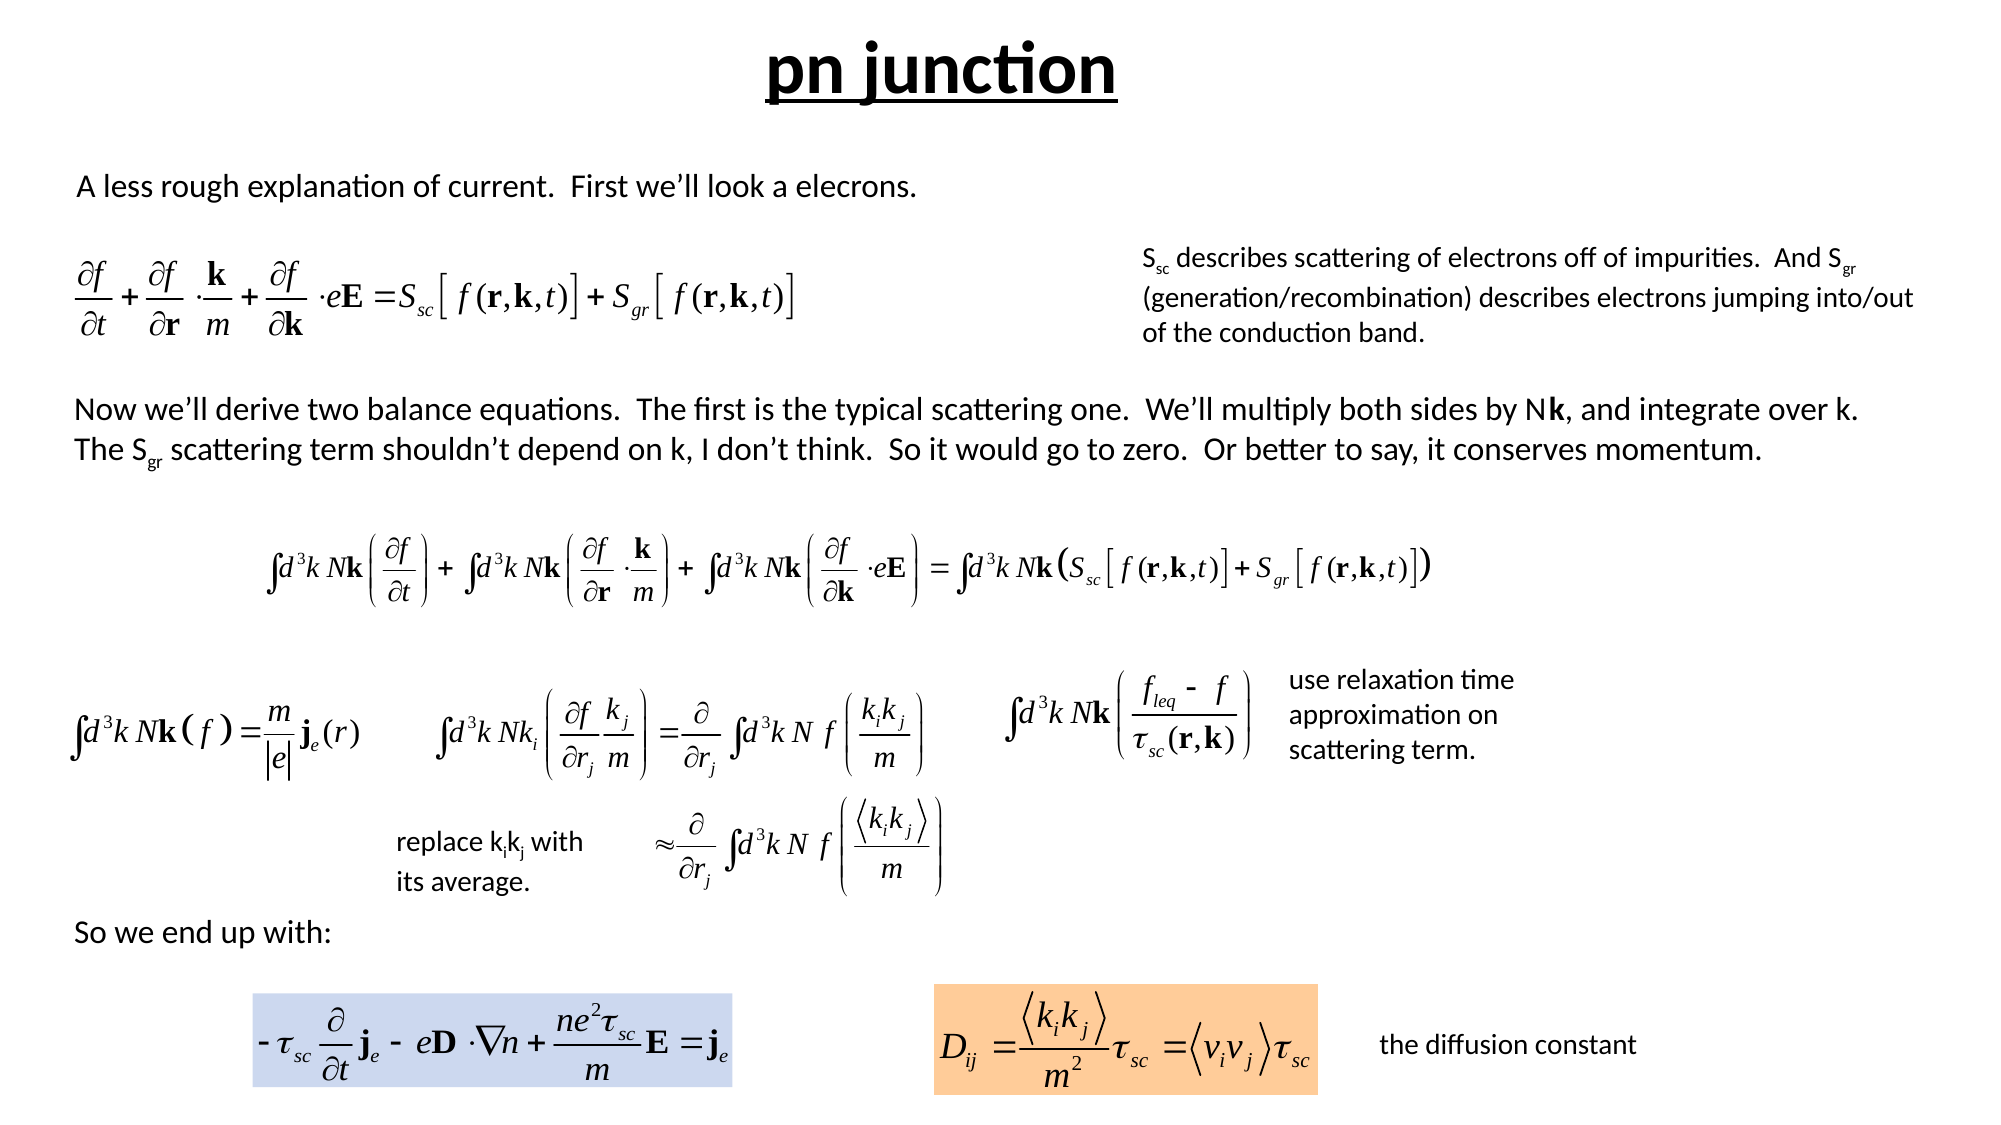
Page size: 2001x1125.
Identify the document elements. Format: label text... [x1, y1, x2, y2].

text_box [59, 690, 367, 787]
text_box replace kikj with its average. [381, 814, 618, 905]
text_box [252, 993, 733, 1088]
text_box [933, 984, 1318, 1095]
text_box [257, 528, 1434, 613]
text_box A less rough explanation of current. First we’ll look a elecrons. [61, 157, 1086, 212]
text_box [69, 252, 802, 342]
text_box Ssc describes scattering of electrons off of impurities. And Sgr (generation/recombination) describes electrons jumping into/out of the conduction band. [1127, 230, 1931, 356]
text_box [426, 682, 951, 903]
text_box use relaxation time approximation on scattering term. [1274, 652, 1584, 773]
text_box So we end up with: [59, 902, 361, 958]
text_box Now we’ll derive two balance equations. The first is the typical scattering one. We’ll multiply both sides by Nk, and integrate over k. The Sgr scattering term shouldn’t depend on k, I don’t think. So it would go to zero. Or better to say, it conserves momentum. [59, 379, 1906, 480]
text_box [995, 663, 1260, 767]
title pn junction [706, 15, 1178, 118]
text_box the diffusion constant [1364, 1017, 1733, 1068]
